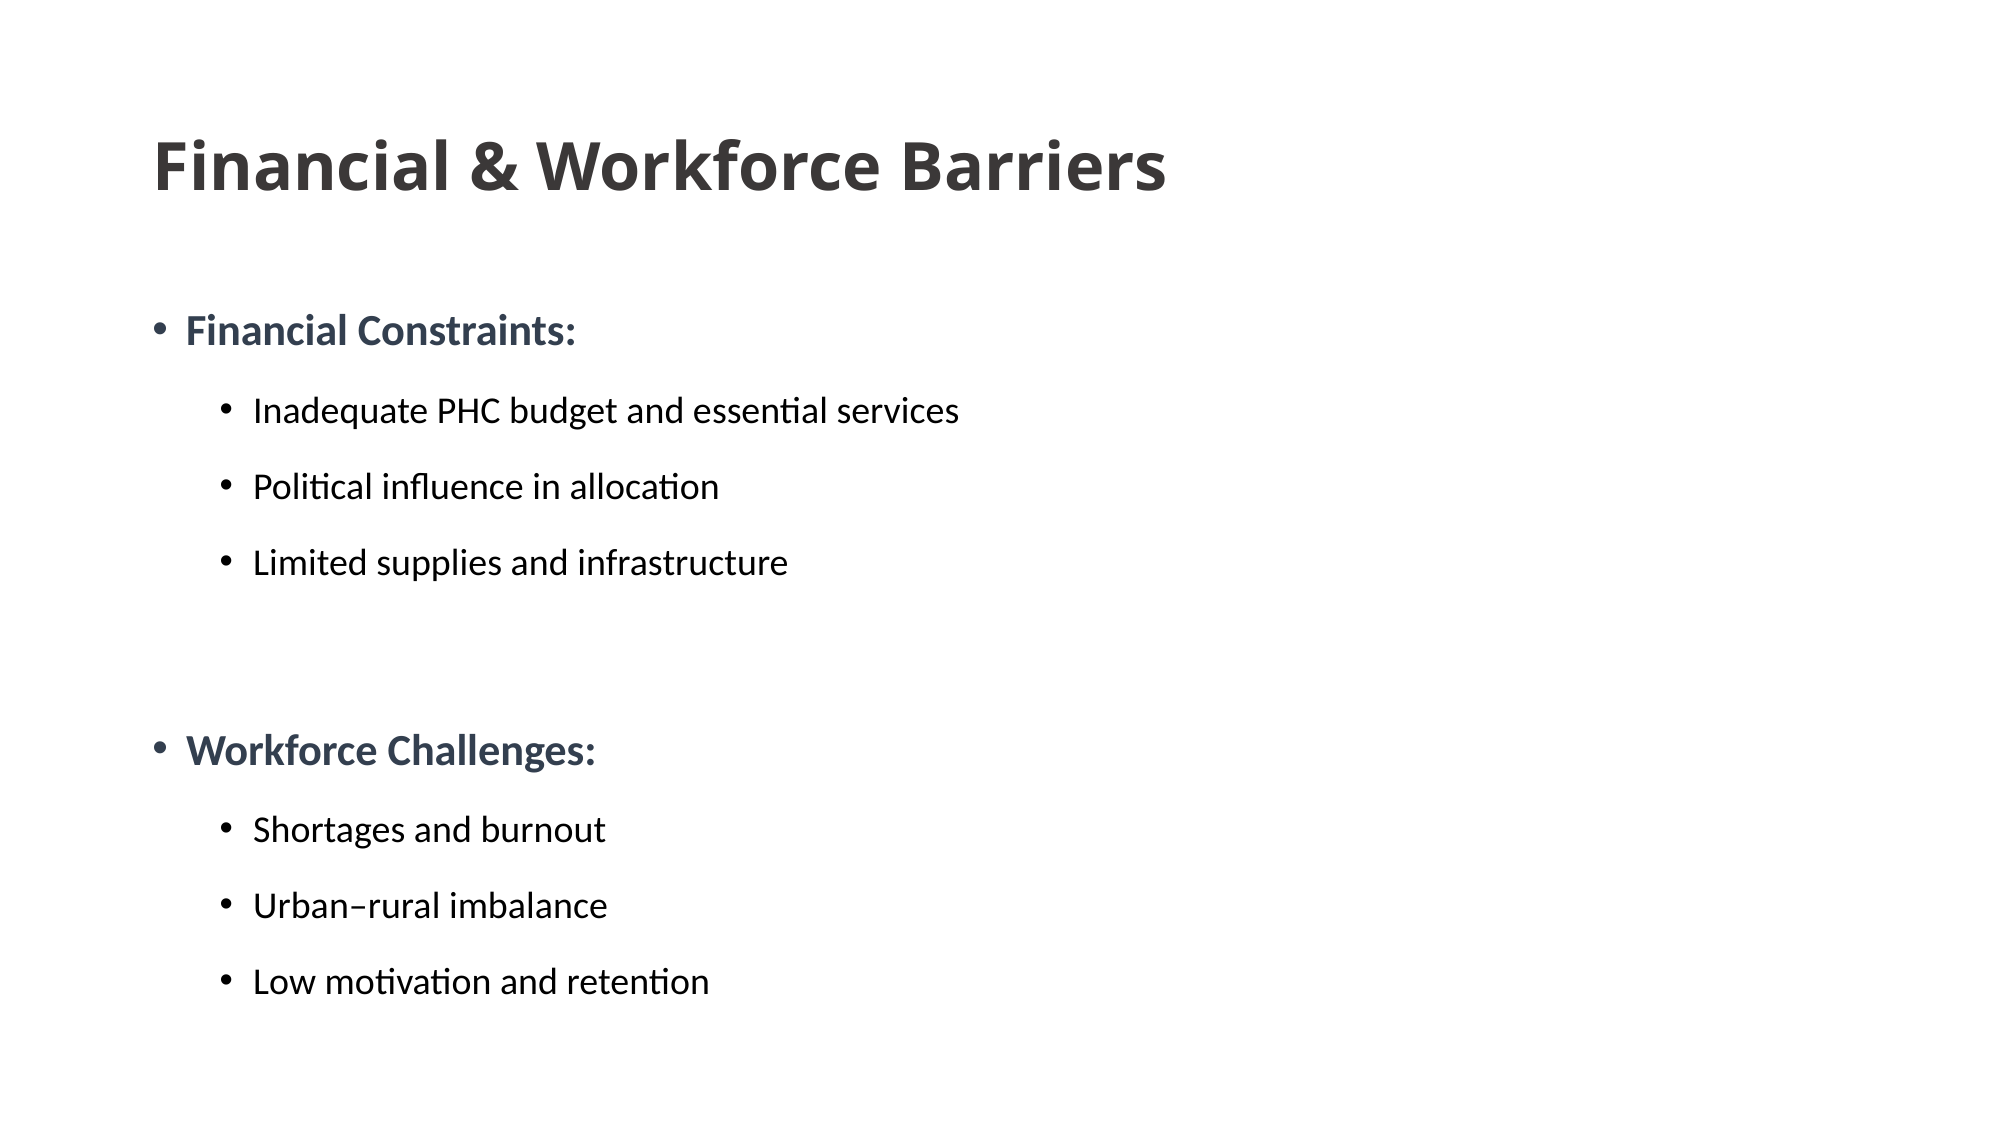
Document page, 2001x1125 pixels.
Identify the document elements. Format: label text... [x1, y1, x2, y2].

list Financial Constraints: Inadequate PHC budget and essential services Political influence in allocation Limited supplies and infrastructure Workforce Challenges: Shortages and burnout Urban–rural imbalance Low motivation and retention [137, 299, 1863, 1014]
title Financial & Workforce Barriers [137, 59, 1863, 278]
